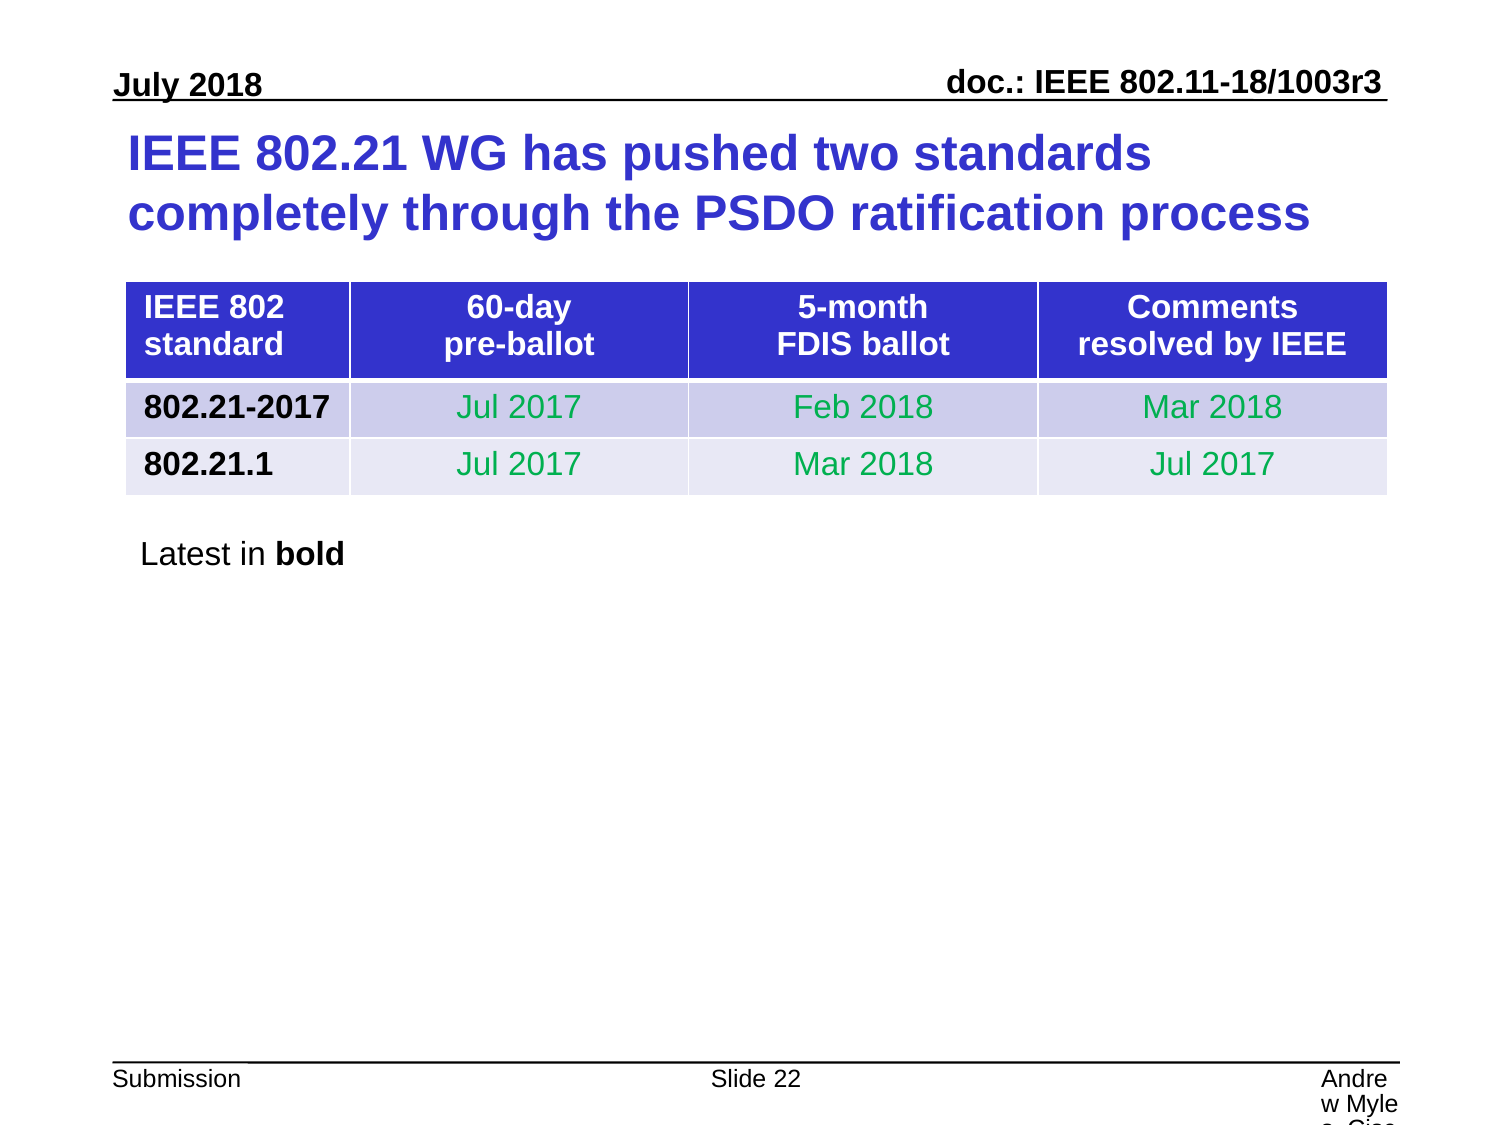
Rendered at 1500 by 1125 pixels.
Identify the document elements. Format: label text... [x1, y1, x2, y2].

table_cell Mar 2018 [689, 439, 1037, 495]
text_box Latest in bold [125, 525, 475, 575]
footer Andrew Myles, Cisco [1320, 1061, 1402, 1093]
table_header Comments resolved by IEEE [1039, 282, 1387, 378]
table_cell Feb 2018 [689, 383, 1037, 437]
table_header IEEE 802 standard [126, 282, 349, 378]
table_cell Jul 2017 [351, 383, 688, 437]
slide_number Slide 22 [709, 1061, 803, 1093]
table_cell 802.21.1 [126, 439, 349, 495]
table_header 60-day pre-ballot [351, 282, 688, 378]
table_cell 802.21-2017 [126, 383, 349, 437]
table_cell Jul 2017 [351, 439, 688, 495]
table_header 5-month FDIS ballot [689, 282, 1037, 378]
table_cell Jul 2017 [1039, 439, 1387, 495]
title IEEE 802.21 WG has pushed two standards completely through the PSDO ratification process [112, 112, 1388, 288]
table_cell Mar 2018 [1039, 383, 1387, 437]
